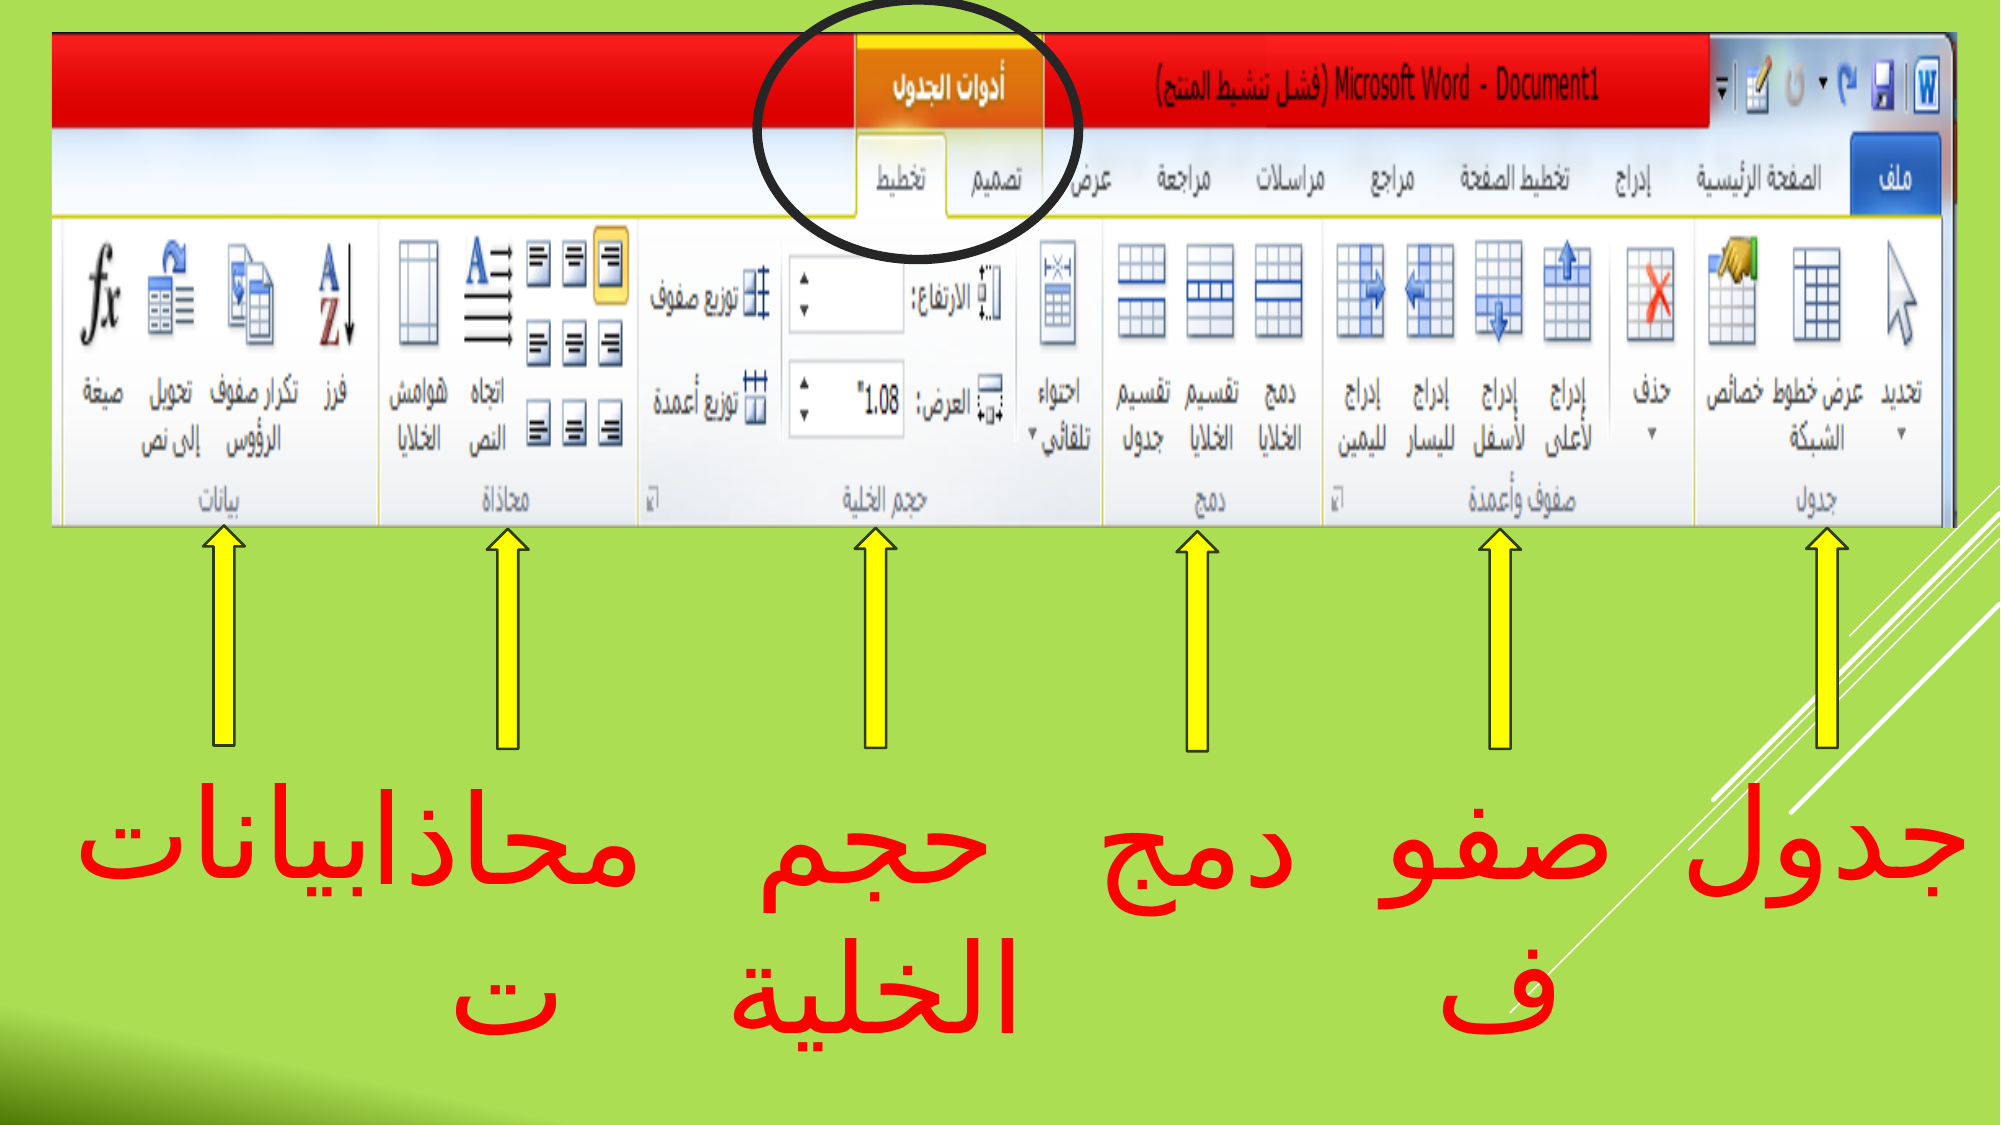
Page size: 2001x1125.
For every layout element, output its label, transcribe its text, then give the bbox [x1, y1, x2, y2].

picture [51, 31, 1958, 528]
text_box [1478, 528, 1523, 747]
text_box محاذات [336, 752, 680, 1067]
text_box حجم الخلية [703, 751, 1048, 1066]
text_box دمج [1048, 754, 1322, 920]
text_box [811, 0, 1025, 31]
text_box [853, 528, 898, 750]
text_box [1175, 530, 1220, 753]
text_box جدول [1649, 746, 2000, 911]
text_box صفوف و اعمدة [1322, 747, 1678, 1125]
text_box [1804, 528, 1850, 746]
text_box [201, 528, 246, 745]
text_box [485, 528, 530, 751]
text_box بيانات [34, 745, 414, 911]
